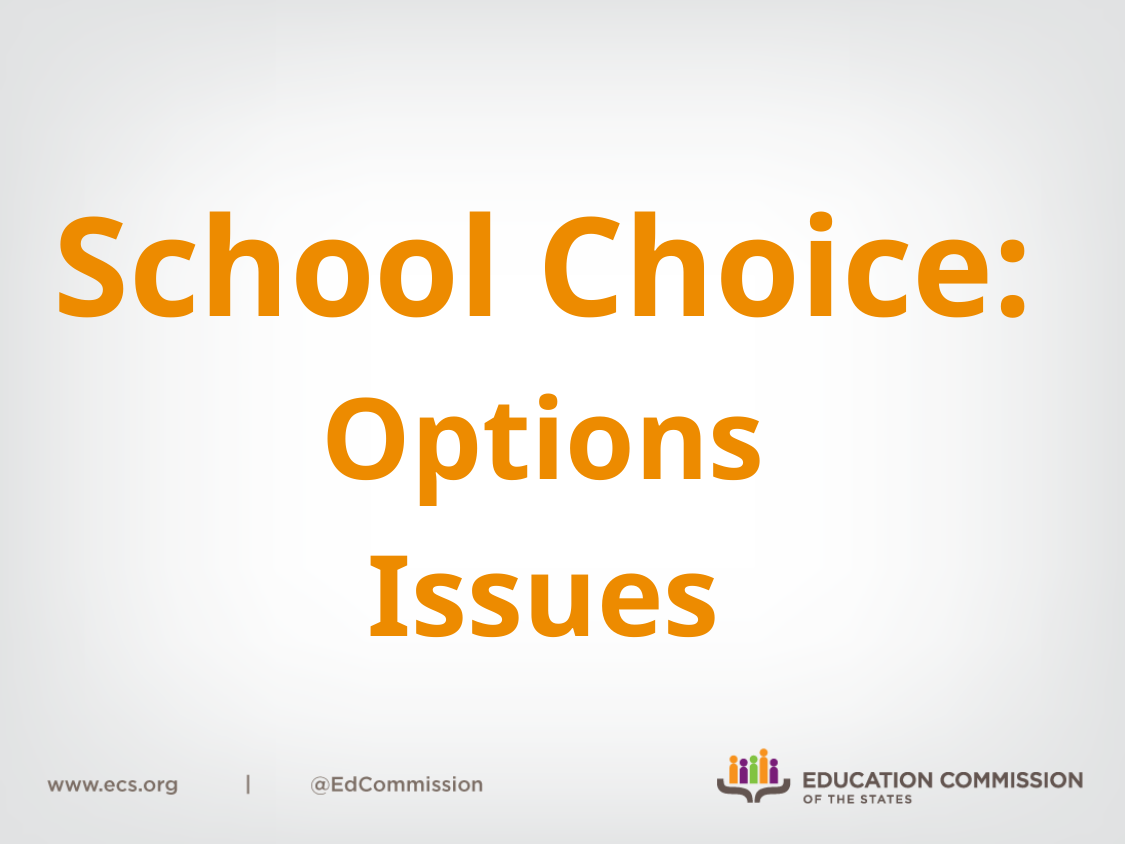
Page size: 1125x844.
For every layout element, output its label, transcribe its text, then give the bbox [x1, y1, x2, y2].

list School Choice: Options Issues [37, 171, 1050, 729]
picture [0, 0, 1125, 844]
